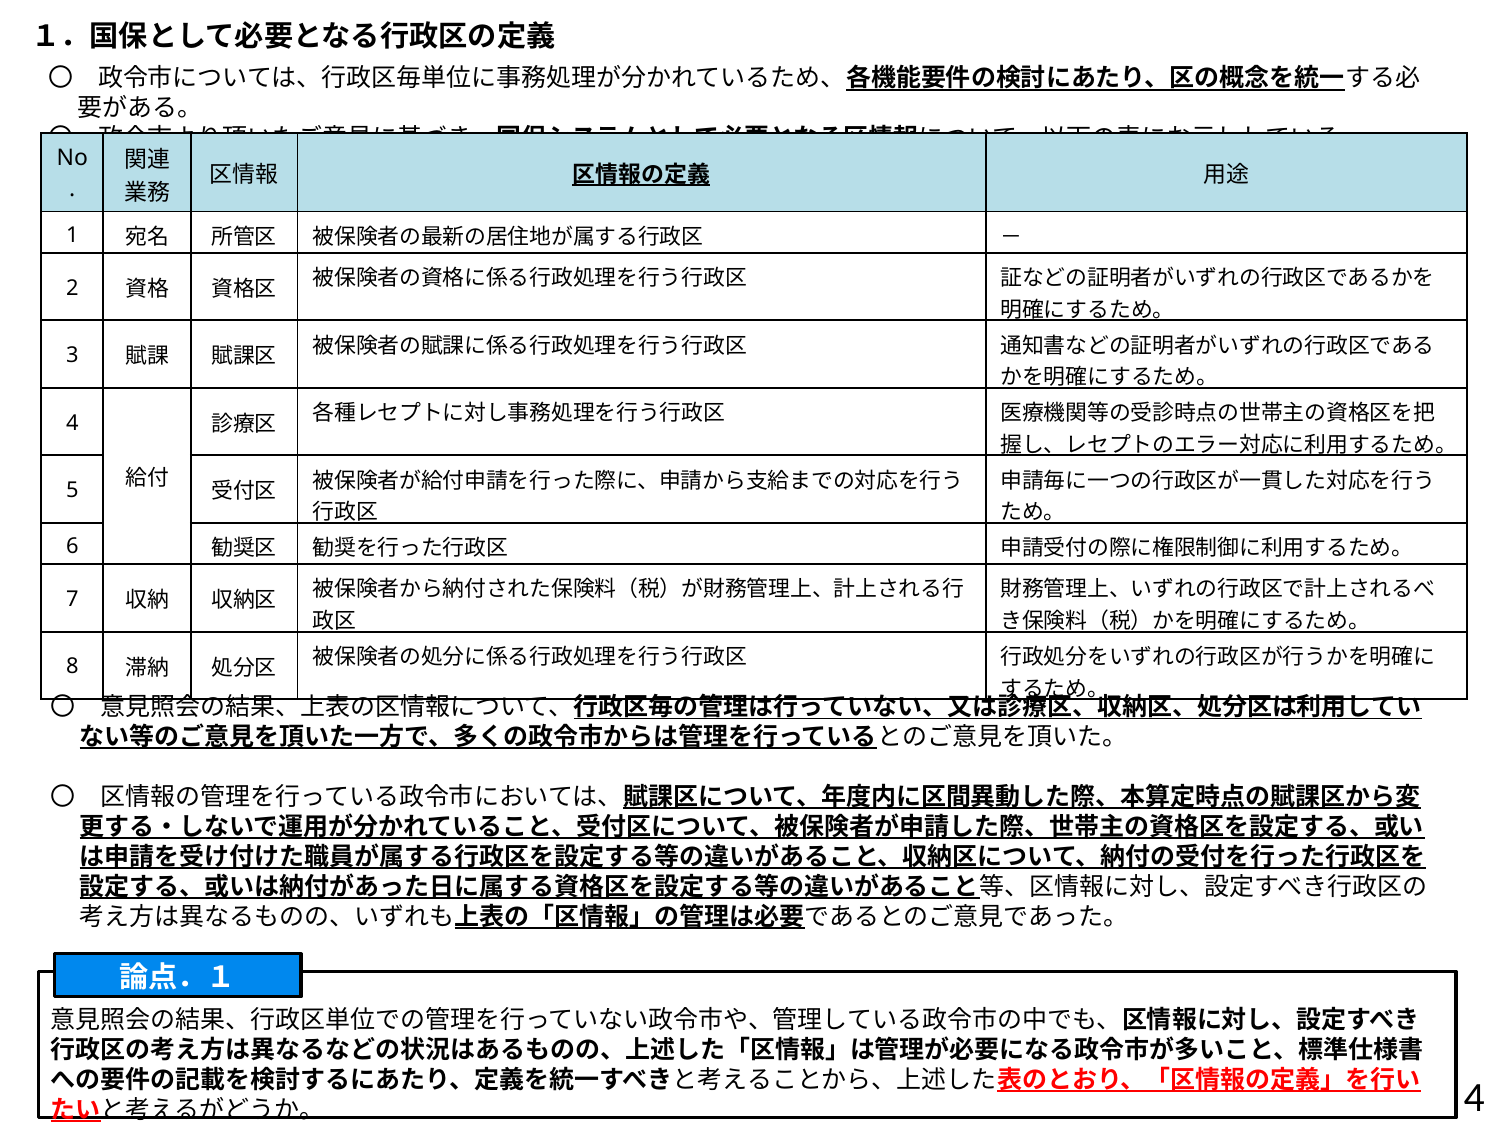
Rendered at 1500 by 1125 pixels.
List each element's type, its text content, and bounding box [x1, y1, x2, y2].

table_cell 勧奨区 [192, 524, 297, 563]
table_cell 申請毎に一つの行政区が一貫した対応を行うため。 [987, 456, 1466, 522]
table_cell 資格区 [192, 254, 297, 319]
table_cell 7 [42, 565, 102, 631]
text_box 論点．１ [52, 952, 303, 999]
table_cell 診療区 [192, 389, 297, 454]
table_cell 1 [42, 212, 102, 252]
text_box １．国保として必要となる行政区の定義 [16, 2, 1440, 49]
table_cell 各種レセプトに対し事務処理を行う行政区 [298, 389, 985, 454]
table_cell 収納区 [192, 565, 297, 631]
text_box 意見照会の結果、行政区単位での管理を行っていない政令市や、管理している政令市の中でも、区情報に対し、設定すべき行政区の考え方は異なるなどの状況はあるものの、上述した「区情報」は管理が必要になる政令市が多いこと、標準仕様書への要件の記載を検討するにあたり、定義を統一すべきと考えることから、上述した表のとおり、「区情報の定義」を行いたいと考えるがどうか。 [38, 971, 1457, 1118]
table_cell 賦課 [104, 321, 190, 387]
table_cell 勧奨を行った行政区 [298, 524, 985, 563]
table_header 区情報 [192, 134, 297, 211]
table_cell 被保険者が給付申請を行った際に、申請から支給までの対応を行う行政区 [298, 456, 985, 522]
table_cell 行政処分をいずれの行政区が行うかを明確にするため。 [987, 633, 1466, 698]
table_cell 収納 [104, 565, 190, 631]
table_cell 賦課区 [192, 321, 297, 387]
table_header 関連 業務 [104, 134, 190, 211]
table_cell 6 [42, 524, 102, 563]
table_cell 被保険者の処分に係る行政処理を行う行政区 [298, 633, 985, 683]
table_cell － [987, 212, 1466, 252]
table_cell 滞納 [104, 633, 190, 683]
table_cell 申請受付の際に権限制御に利用するため。 [987, 524, 1466, 563]
text_box 〇 政令市については、行政区毎単位に事務処理が分かれているため、各機能要件の検討にあたり、区の概念を統一する必要がある。 〇 政令市より頂いたご意見に基づき、国保システムとして必要となる区情報について、以下の表にお示ししている。 [33, 54, 1457, 219]
table_cell 5 [42, 456, 102, 522]
table_cell 受付区 [192, 456, 297, 522]
table_header 用途 [987, 134, 1466, 211]
table_cell 8 [42, 633, 102, 683]
table_cell 処分区 [192, 633, 297, 683]
table_cell 被保険者から納付された保険料（税）が財務管理上、計上される行政区 [298, 565, 985, 631]
table_cell 財務管理上、いずれの行政区で計上されるべき保険料（税）かを明確にするため。 [987, 565, 1466, 631]
table_cell 給付 [104, 389, 190, 563]
table_cell 被保険者の最新の居住地が属する行政区 [298, 212, 985, 252]
table_cell 医療機関等の受診時点の世帯主の資格区を把握し、レセプトのエラー対応に利用するため。 [987, 389, 1466, 454]
table_cell 資格 [104, 254, 190, 319]
table_cell 宛名 [104, 212, 190, 252]
slide_number 3 [1149, 1065, 1500, 1125]
table_cell 通知書などの証明者がいずれの行政区であるかを明確にするため。 [987, 321, 1466, 387]
text_box 〇 意見照会の結果、上表の区情報について、行政区毎の管理は行っていない、又は診療区、収納区、処分区は利用していない等のご意見を頂いた一方で、多くの政令市からは管理を行っているとのご意見を頂いた。 〇 区情報の管理を行っている政令市においては、賦課区について、年度内に区間異動した際、本算定時点の賦課区から変更する・しないで運用が分かれていること、受付区について、被保険者が申請した際、世帯主の資格区を設定する、或いは申請を受け付けた職員が属する行政区を設定する等の違いがあること、収納区について、納付の受付を行った行政区を設定する、或いは納付があった日に属する資格区を設定する等の違いがあること等、区情報に対し、設定すべき行政区の考え方は異なるものの、いずれも上表の「区情報」の管理は必要であるとのご意見であった。 [36, 683, 1459, 938]
table_header No. [42, 134, 102, 211]
table_cell 証などの証明者がいずれの行政区であるかを明確にするため。 [987, 254, 1466, 319]
table_cell 3 [42, 321, 102, 387]
table_cell 2 [42, 254, 102, 319]
table_cell 4 [42, 389, 102, 454]
table_header 区情報の定義 [298, 134, 985, 211]
table_cell 被保険者の資格に係る行政処理を行う行政区 [298, 254, 985, 319]
table_cell 被保険者の賦課に係る行政処理を行う行政区 [298, 321, 985, 387]
table_cell 所管区 [192, 212, 297, 252]
